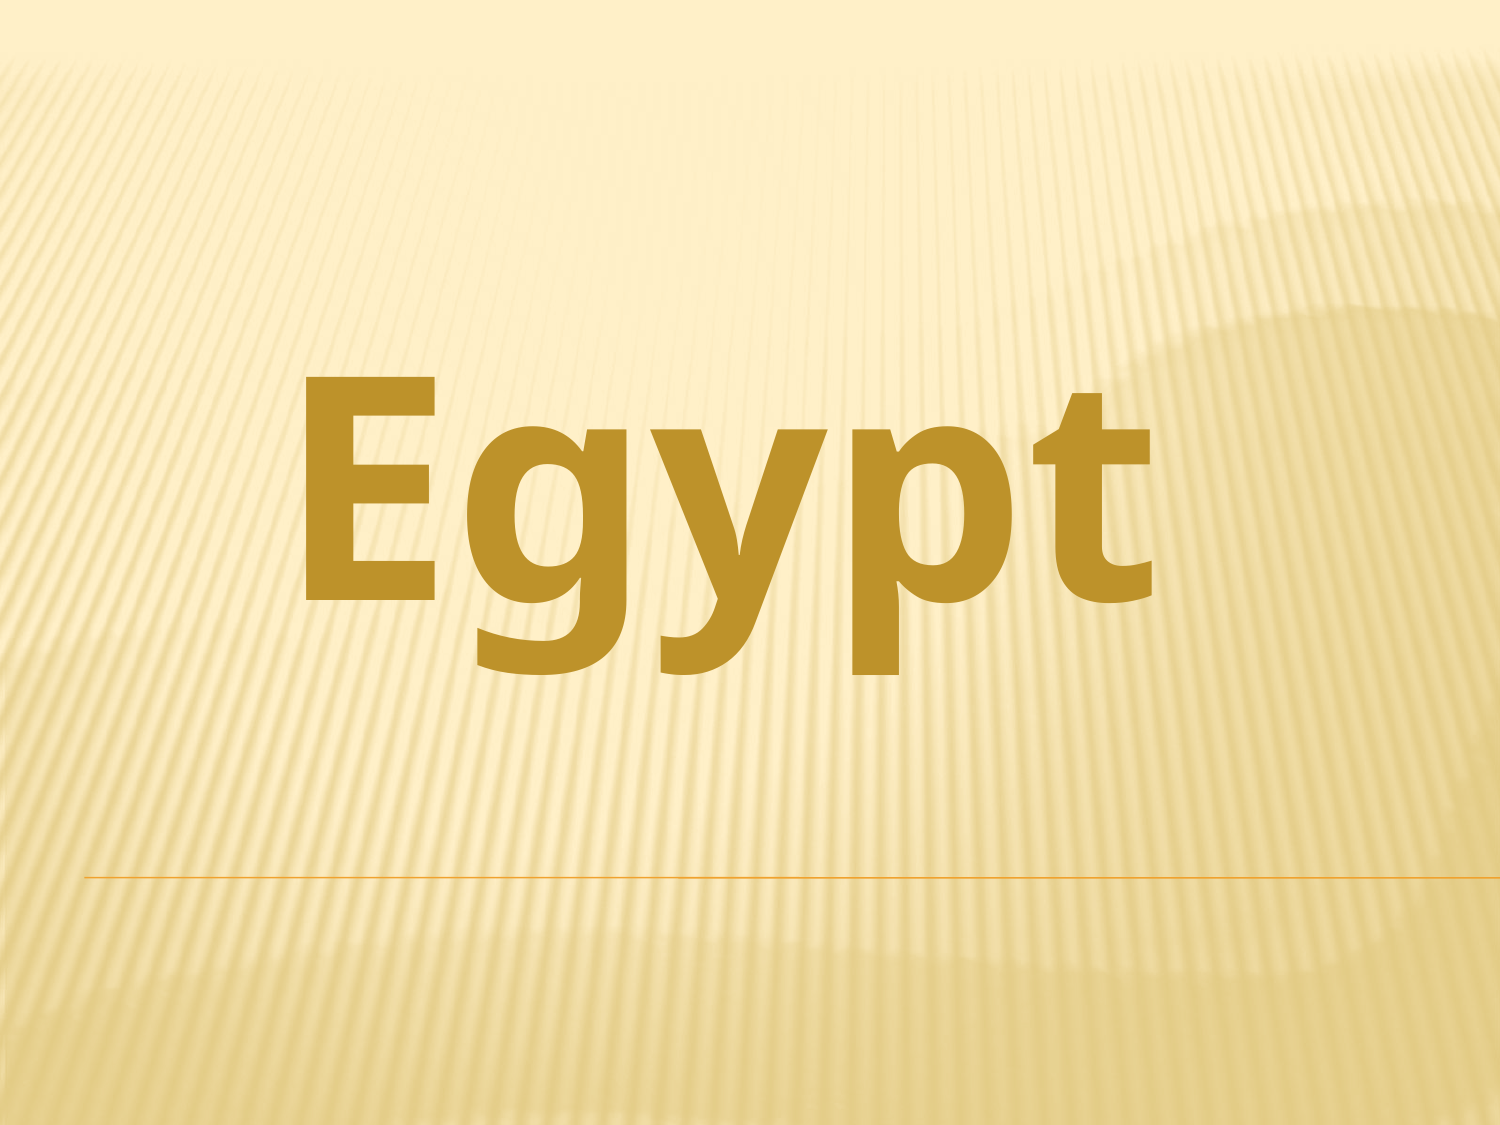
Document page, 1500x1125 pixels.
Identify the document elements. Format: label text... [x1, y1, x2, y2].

text_box Egypt [107, 280, 1333, 671]
